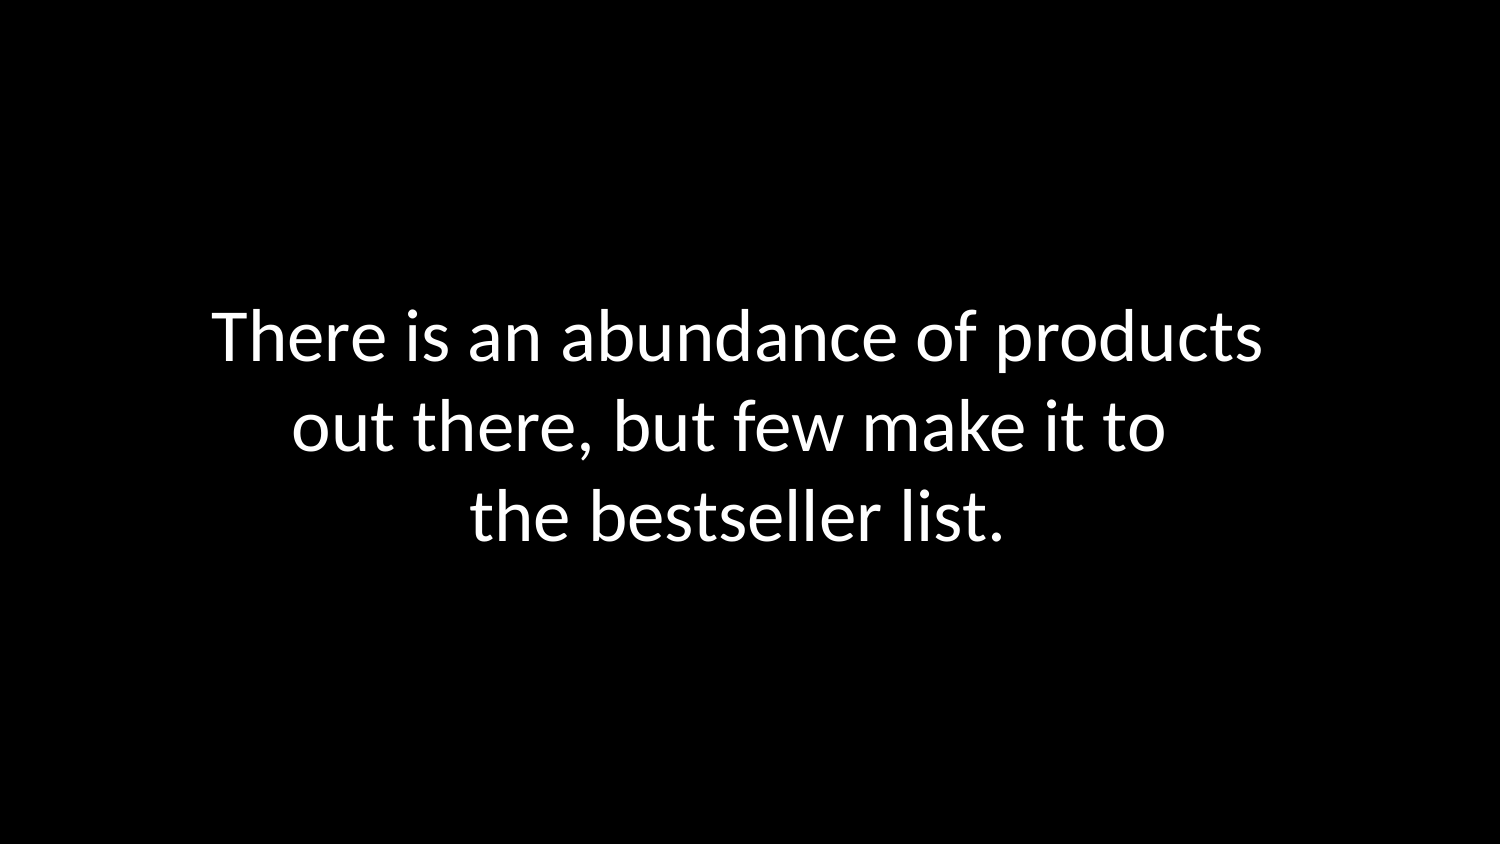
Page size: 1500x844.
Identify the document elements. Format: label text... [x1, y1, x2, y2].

title There is an abundance of products out there, but few make it to the bestseller list. [147, 257, 1329, 586]
